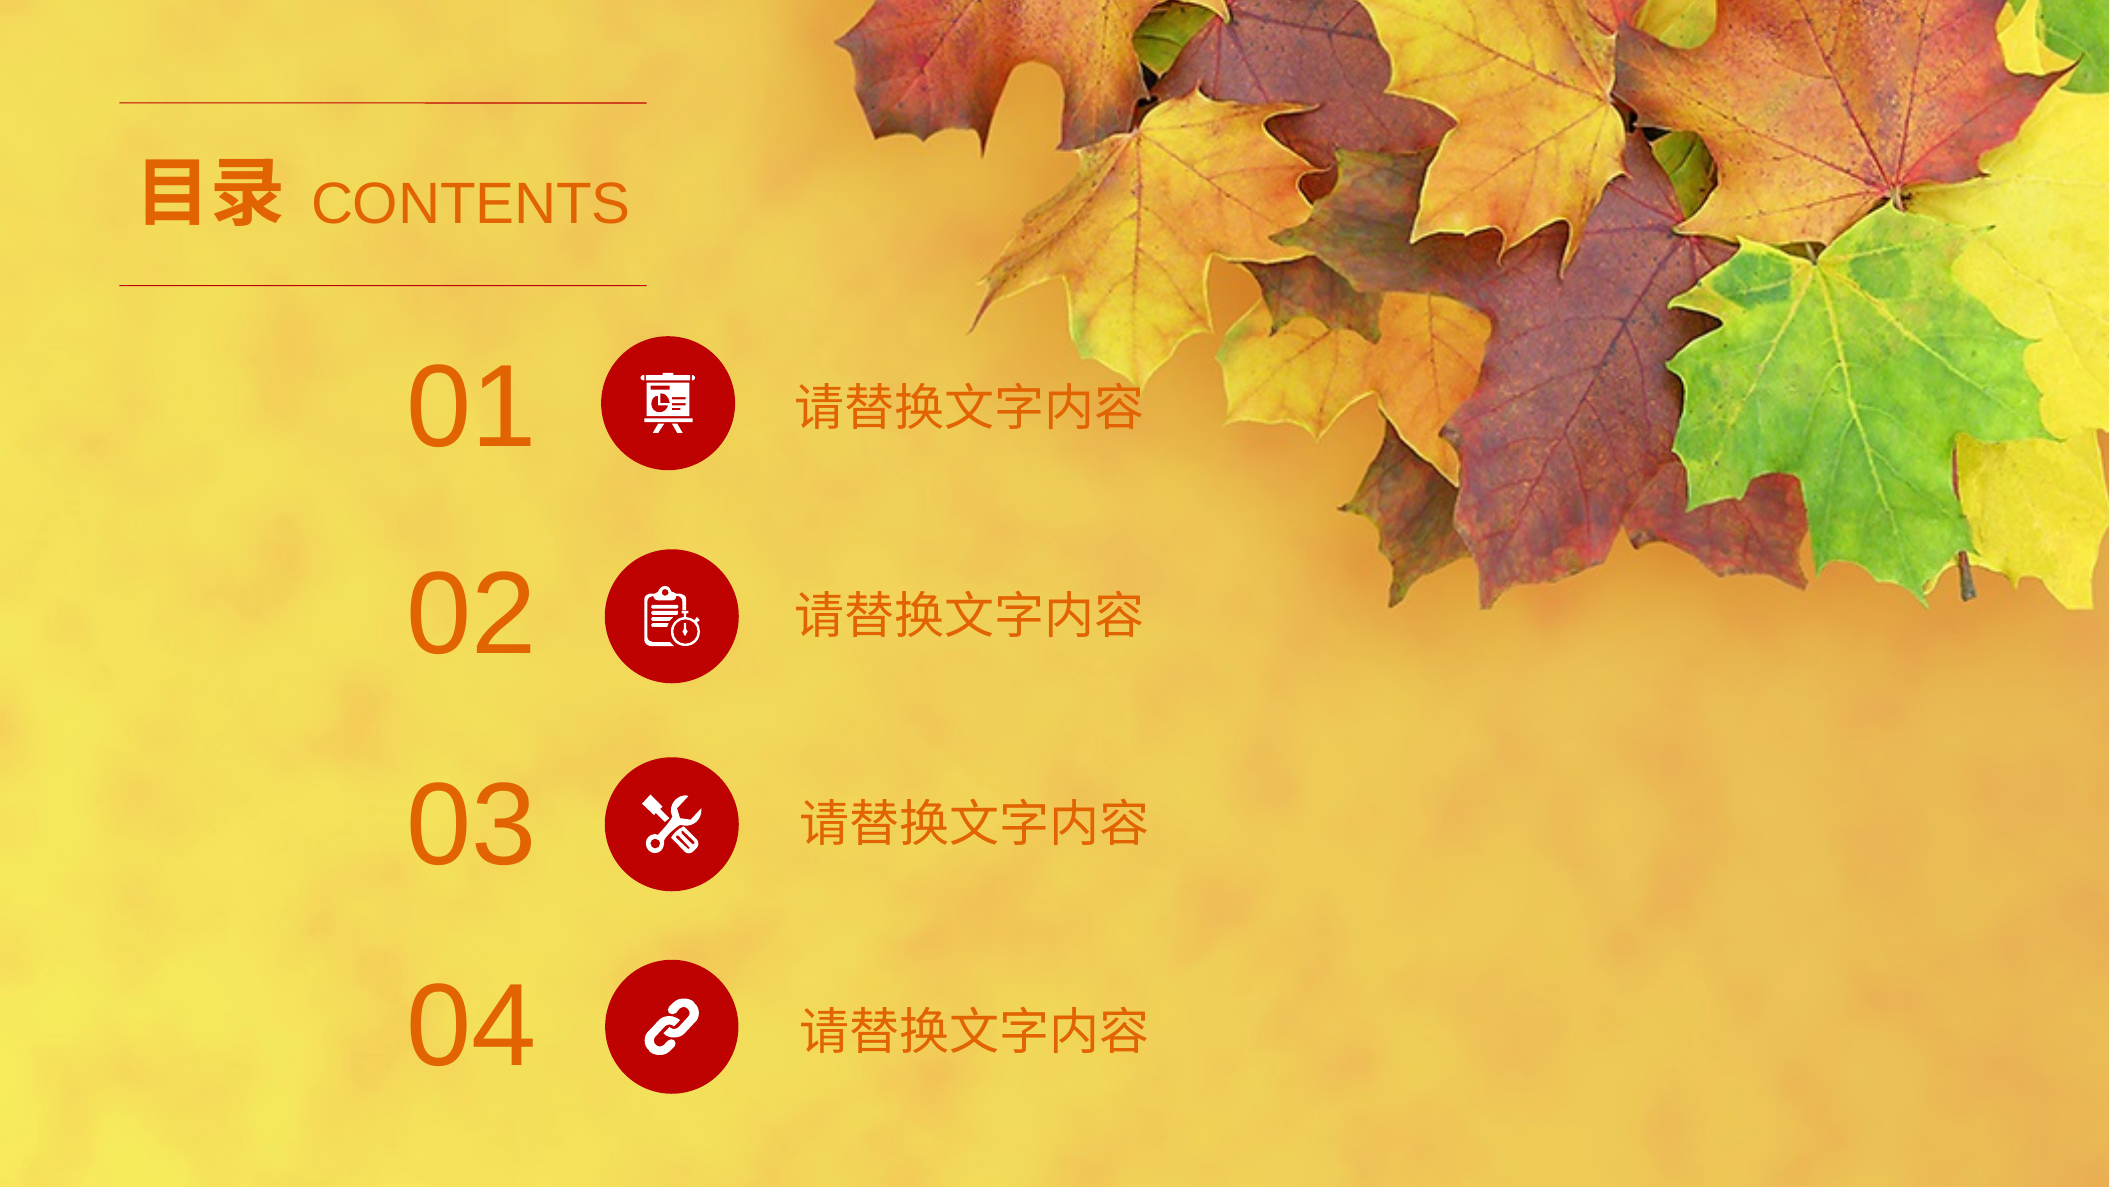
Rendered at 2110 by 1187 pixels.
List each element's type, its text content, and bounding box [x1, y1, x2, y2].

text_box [601, 336, 736, 471]
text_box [605, 959, 739, 1094]
text_box 01 [391, 321, 552, 477]
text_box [604, 549, 739, 684]
text_box 03 [391, 740, 552, 896]
text_box 请替换文字内容 [799, 999, 1220, 1060]
text_box [0, 0, 2110, 1187]
text_box 请替换文字内容 [799, 791, 1220, 852]
text_box 02 [391, 529, 552, 685]
text_box 04 [391, 940, 552, 1096]
text_box 请替换文字内容 [794, 375, 1216, 436]
text_box 请替换文字内容 [794, 583, 1216, 644]
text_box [604, 757, 739, 892]
text_box CONTENTS [310, 164, 631, 235]
text_box 目录 [135, 144, 286, 235]
